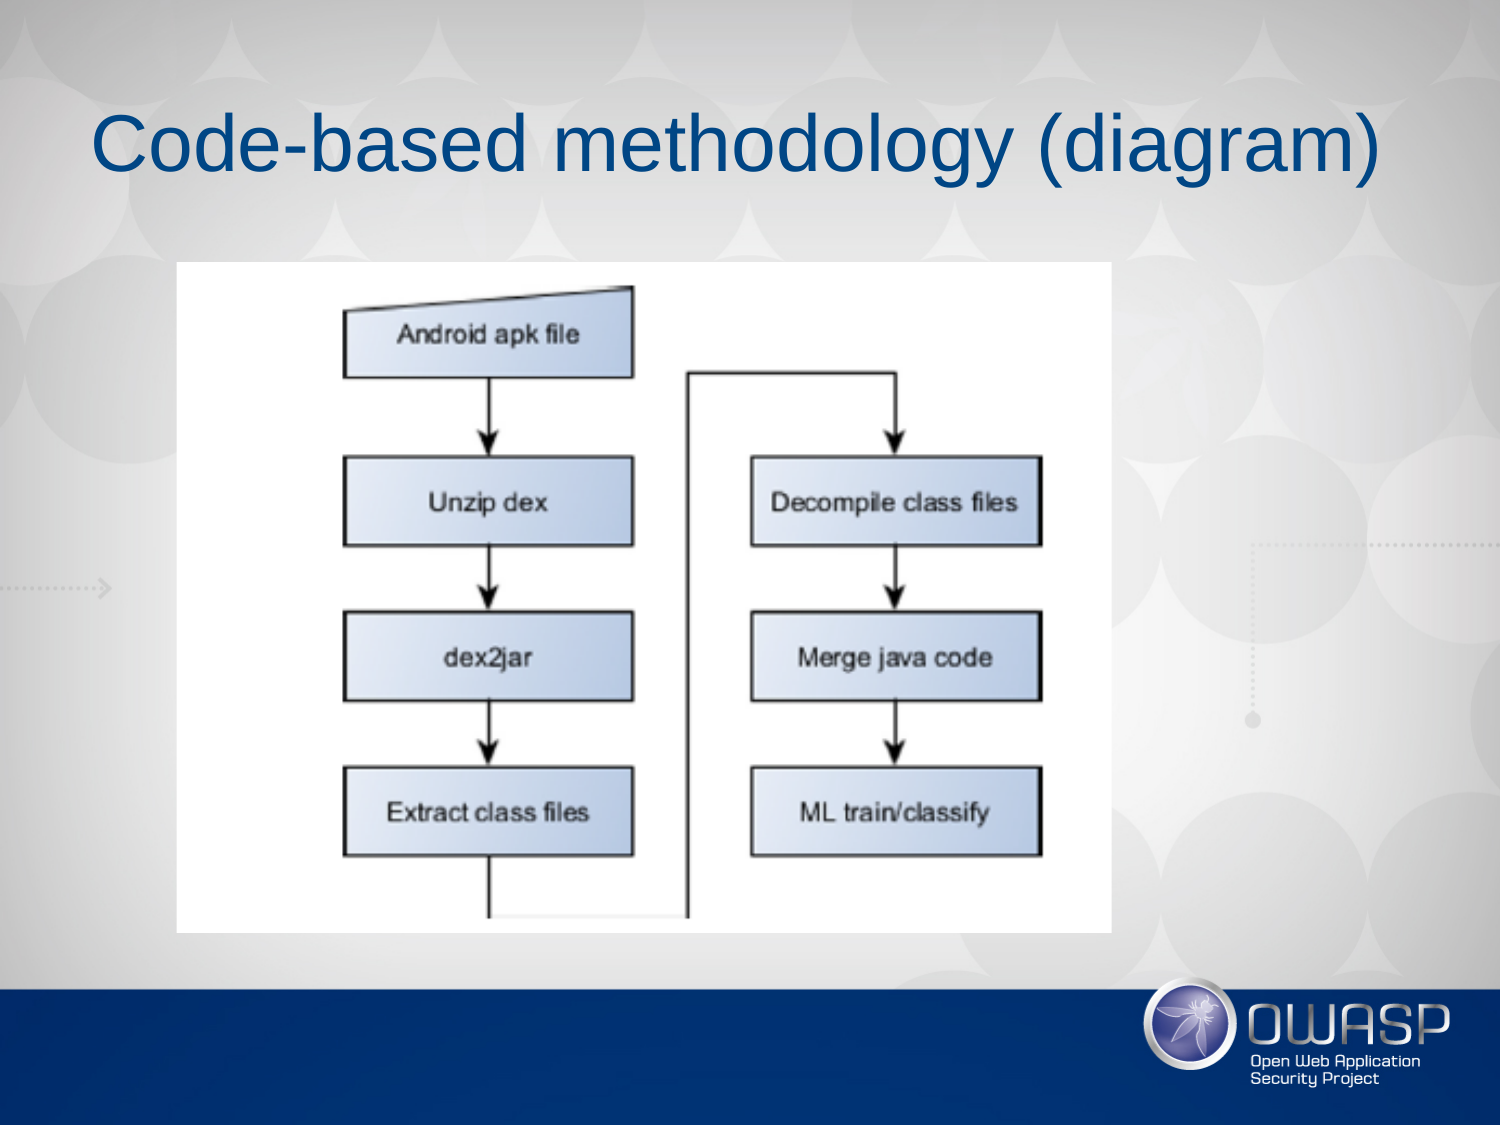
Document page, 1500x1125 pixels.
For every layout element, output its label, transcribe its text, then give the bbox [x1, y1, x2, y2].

picture [0, 0, 1500, 1125]
title Code-based methodology (diagram) [75, 45, 1425, 233]
